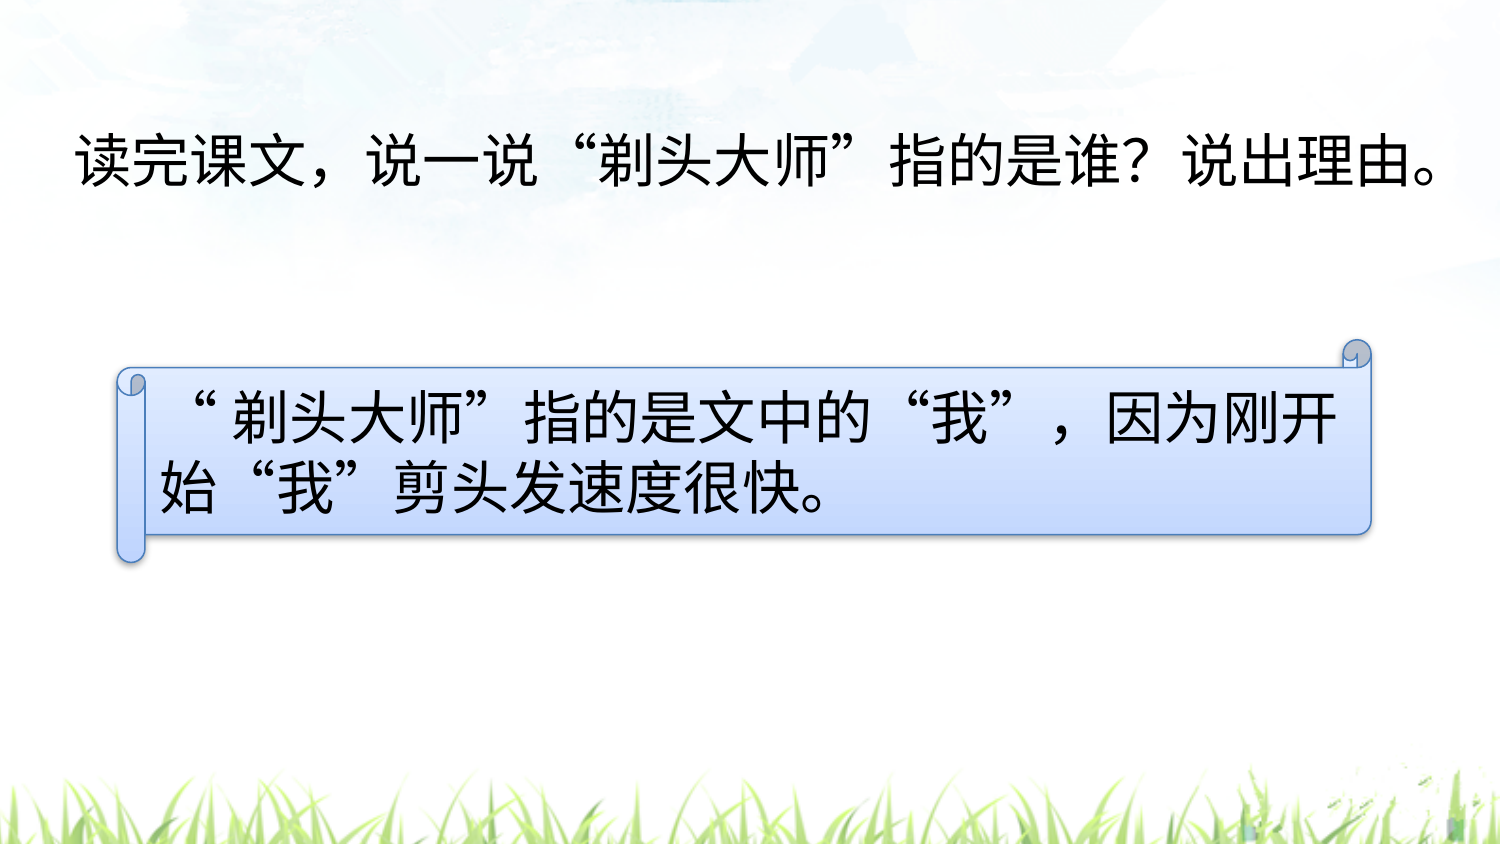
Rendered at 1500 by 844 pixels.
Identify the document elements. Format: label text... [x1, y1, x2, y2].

picture [0, 0, 1500, 844]
text_box “剃头大师”指的是文中的“我”，因为刚开始“我”剪头发速度很快。 [116, 338, 1372, 564]
text_box 读完课文，说一说“剃头大师”指的是谁？说出理由。 [58, 117, 1441, 202]
